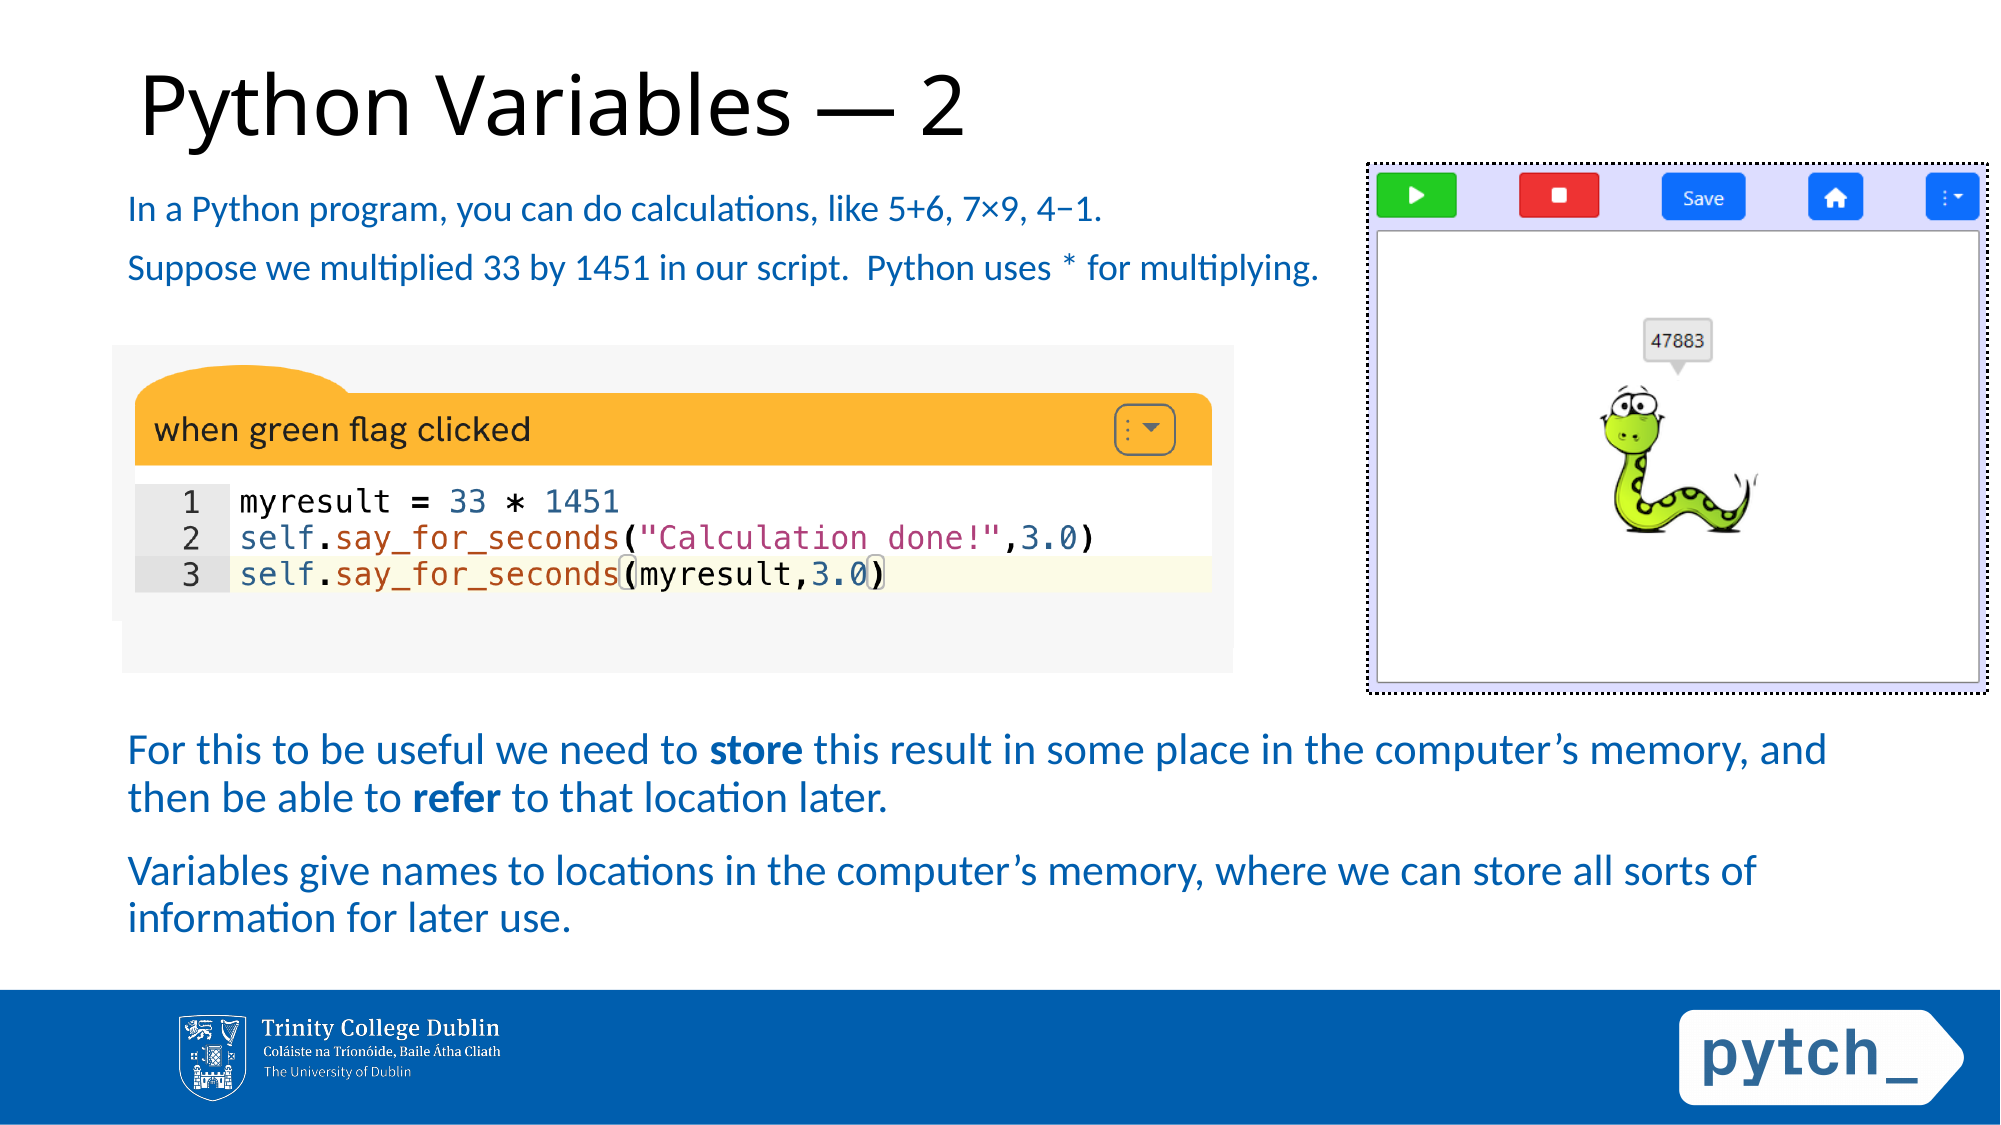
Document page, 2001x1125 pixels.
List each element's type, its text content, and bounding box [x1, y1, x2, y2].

picture [1590, 894, 2000, 1125]
picture [1368, 164, 1986, 692]
title Python Variables — 2 [123, 0, 1849, 218]
picture [112, 345, 1234, 673]
list In a Python program, you can do calculations, like 5+6, 7×9, 4−1. Suppose we multiplied 33 by 1451 in our script. Python uses * for multiplying. [112, 181, 1340, 331]
text_box Variables give names to locations in the computer’s memory, where we can store all sorts of information for later use. [112, 840, 1885, 943]
picture [178, 1014, 502, 1102]
text_box For this to be useful we need to store this result in some place in the computer’s memory, and then be able to refer to that location later. [112, 718, 1849, 835]
